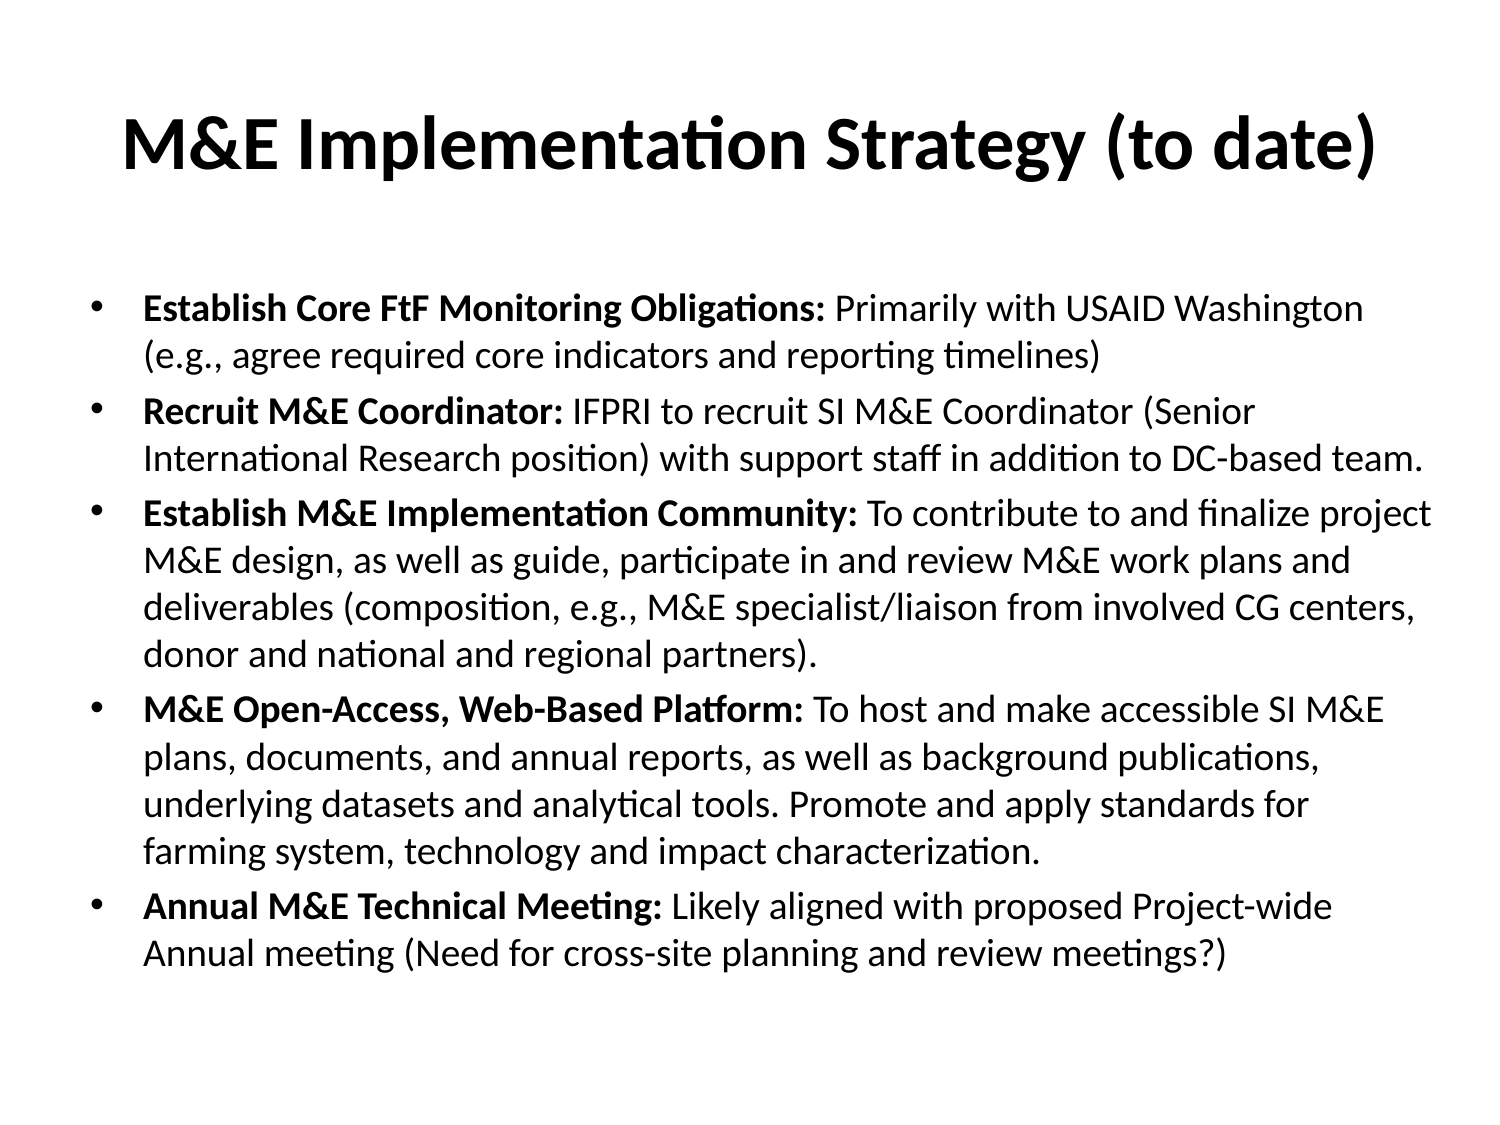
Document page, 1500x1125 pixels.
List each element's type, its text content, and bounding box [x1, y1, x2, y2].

title M&E Implementation Strategy (to date) [75, 45, 1425, 233]
list Establish Core FtF Monitoring Obligations: Primarily with USAID Washington (e.g., agree required core indicators and reporting timelines) Recruit M&E Coordinator: IFPRI to recruit SI M&E Coordinator (Senior International Research position) with support staff in addition to DC-based team. Establish M&E Implementation Community: To contribute to and finalize project M&E design, as well as guide, participate in and review M&E work plans and deliverables (composition, e.g., M&E specialist/liaison from involved CG centers, donor and national and regional partners). M&E Open-Access, Web-Based Platform: To host and make accessible SI M&E plans, documents, and annual reports, as well as background publications, underlying datasets and analytical tools. Promote and apply standards for farming system, technology and impact characterization. Annual M&E Technical Meeting: Likely aligned with proposed Project-wide Annual meeting (Need for cross-site planning and review meetings?) [75, 275, 1450, 1018]
